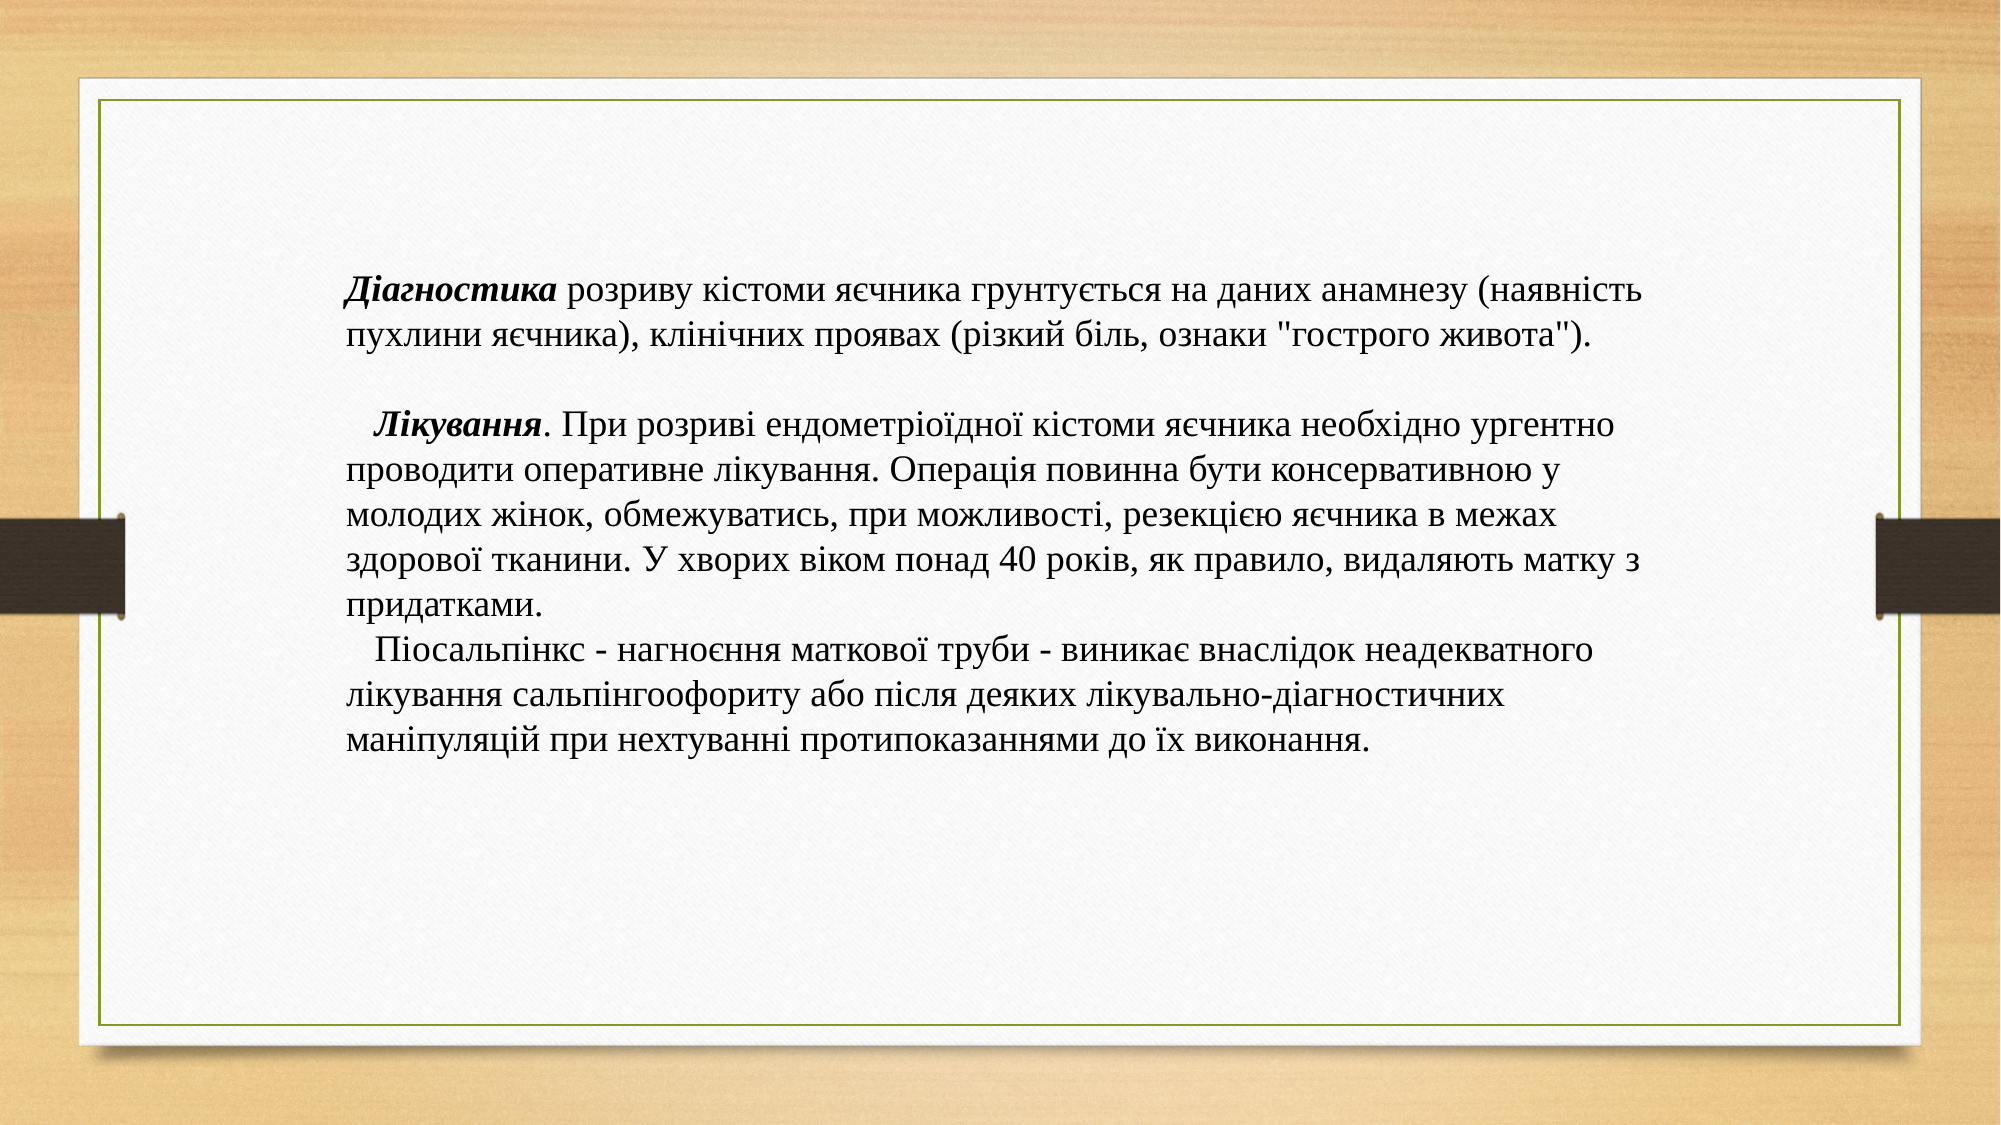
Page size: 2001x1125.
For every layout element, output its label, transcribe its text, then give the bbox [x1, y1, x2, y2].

picture [0, 0, 2001, 1125]
text_box Діагностика розриву кістоми яєчника грунтується на даних анамнезу (наявність пухлини яєчника), клінічних проявах (різкий біль, ознаки "гострого живота"). Лікування. При розриві ендометріоїдної кістоми яєчника необхідно ургентно проводити оперативне лікування. Операція повинна бути консервативною у молодих жінок, обмежуватись, при можливості, резекцією яєчника в межах здорової тканини. У хворих віком понад 40 років, як правило, видаляють матку з придатками. Піосальпінкс - нагноєння маткової труби - виникає внаслідок неадекватного лікування сальпінгоофориту або після деяких лікувально-діагностичних маніпуляцій при нехтуванні протипоказаннями до їх виконання. [331, 256, 1665, 767]
